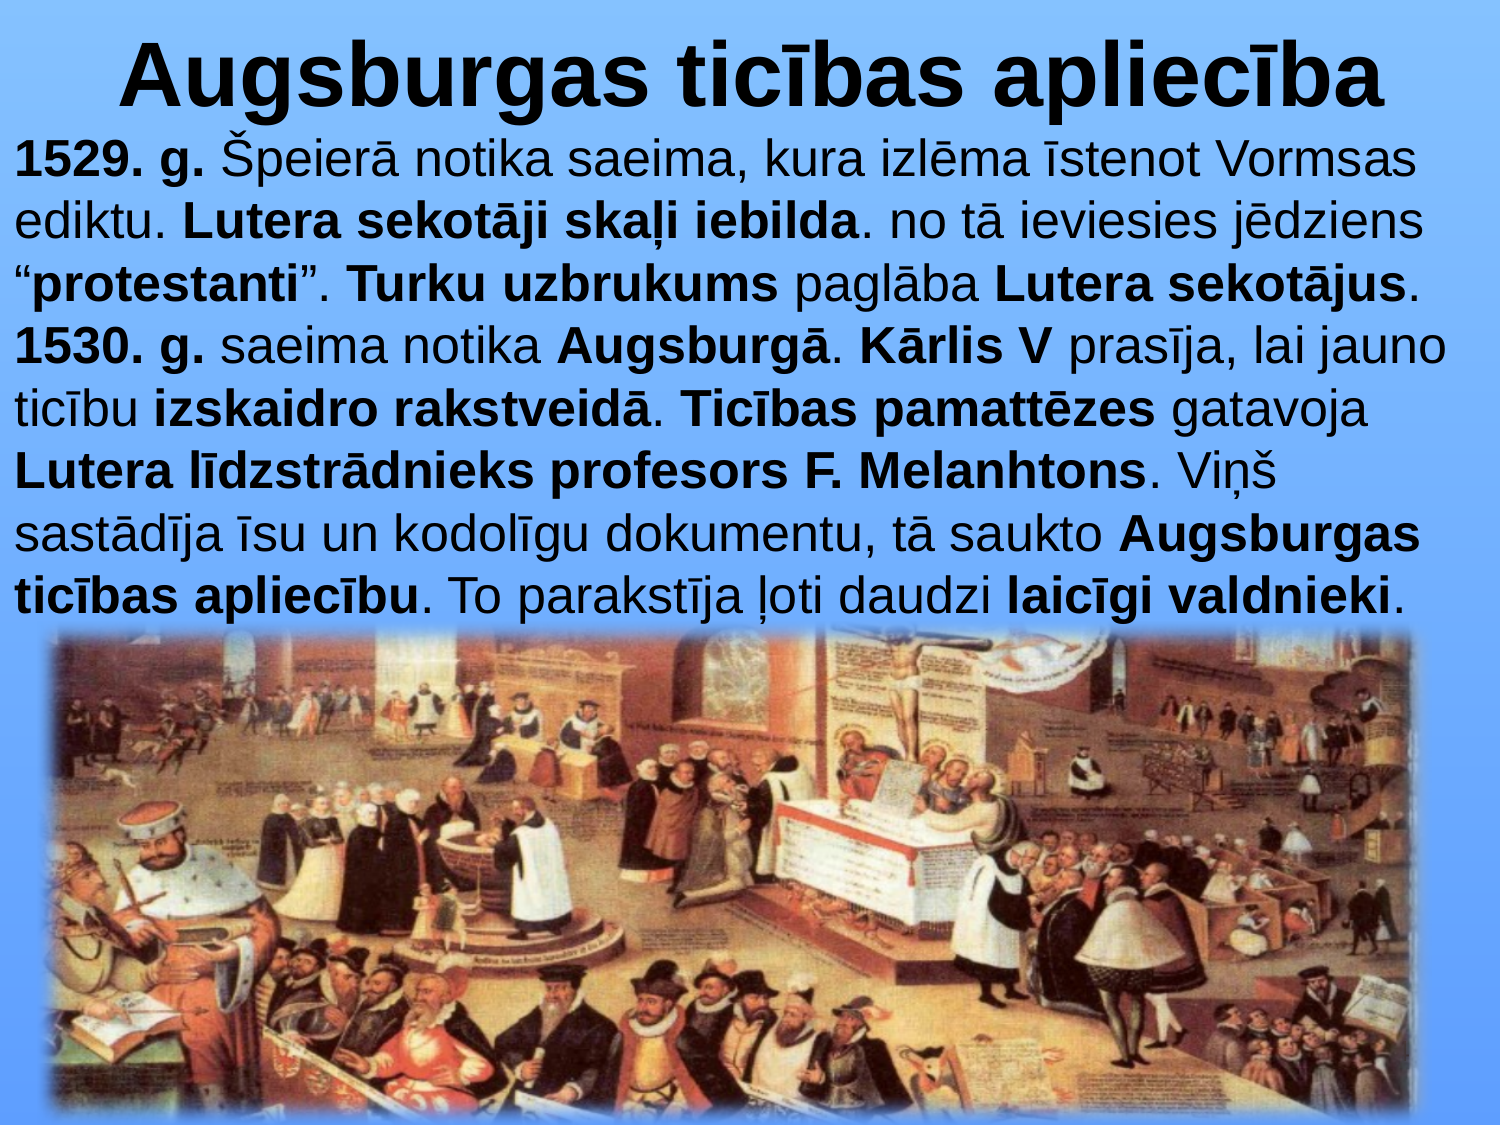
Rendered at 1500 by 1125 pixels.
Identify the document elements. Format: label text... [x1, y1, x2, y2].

picture [36, 620, 1432, 1125]
text_box 1529. g. Špeierā notika saeima, kura izlēma īstenot Vormsas ediktu. Lutera sekotāji skaļi iebilda. no tā ieviesies jēdziens “protestanti”. Turku uzbrukums paglāba Lutera sekotājus. 1530. g. saeima notika Augsburgā. Kārlis V prasīja, lai jauno ticību izskaidro rakstveidā. Ticības pamattēzes gatavoja Lutera līdzstrādnieks profesors F. Melanhtons. Viņš sastādīja īsu un kodolīgu dokumentu, tā saukto Augsburgas ticības apliecību. To parakstīja ļoti daudzi laicīgi valdnieki. [0, 117, 1500, 632]
title Augsburgas ticības apliecība [76, 0, 1428, 117]
